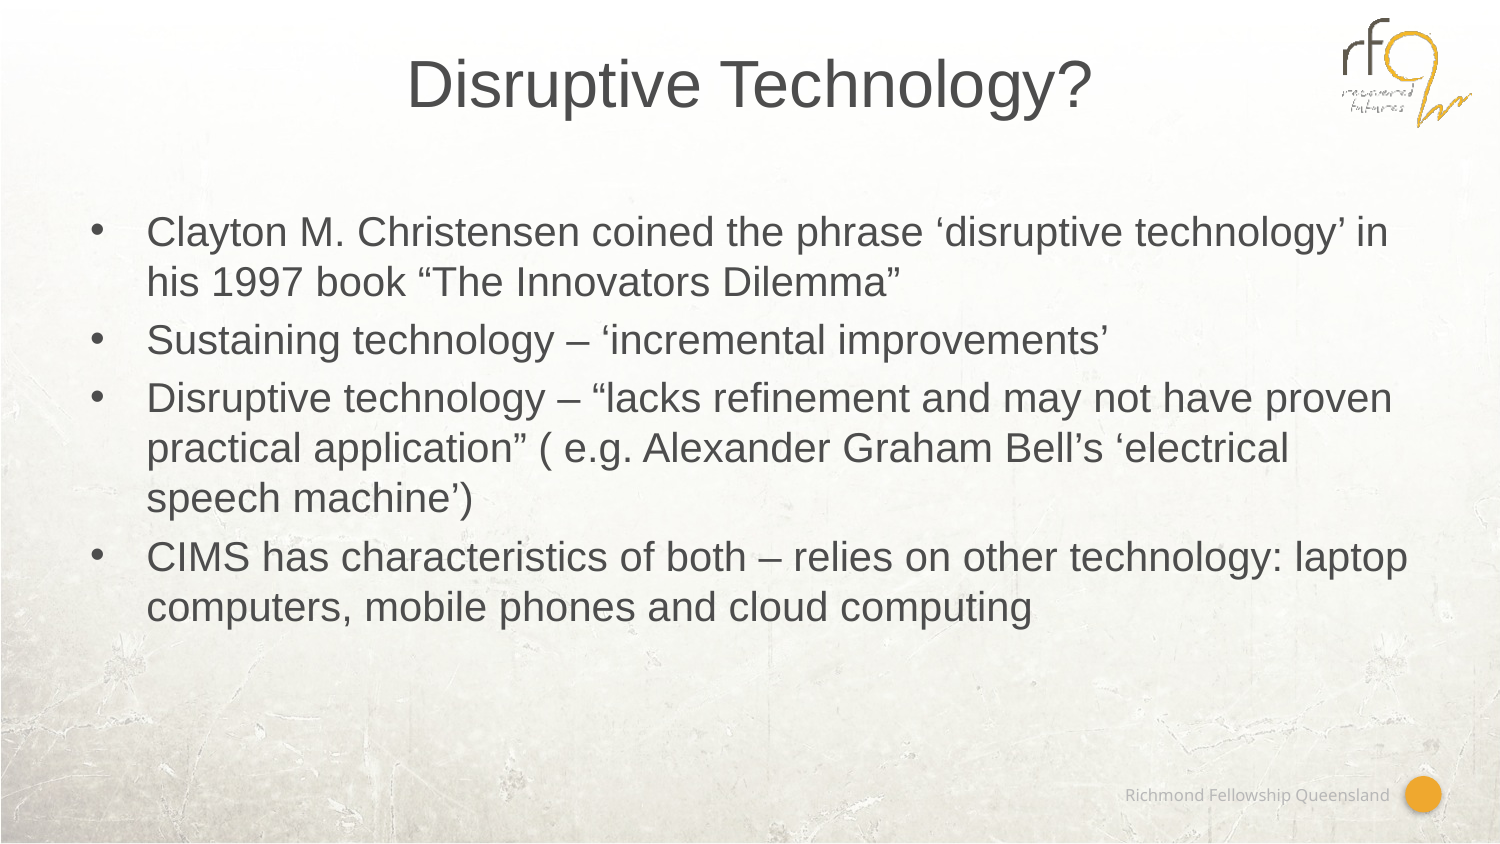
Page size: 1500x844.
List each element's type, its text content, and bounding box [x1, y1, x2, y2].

list Clayton M. Christensen coined the phrase ‘disruptive technology’ in his 1997 book “The Innovators Dilemma” Sustaining technology – ‘incremental improvements’ Disruptive technology – “lacks refinement and may not have proven practical application” ( e.g. Alexander Graham Bell’s ‘electrical speech machine’) CIMS has characteristics of both – relies on other technology: laptop computers, mobile phones and cloud computing [74, 196, 1426, 754]
picture [0, 0, 1500, 844]
title Disruptive Technology? [75, 33, 1425, 175]
